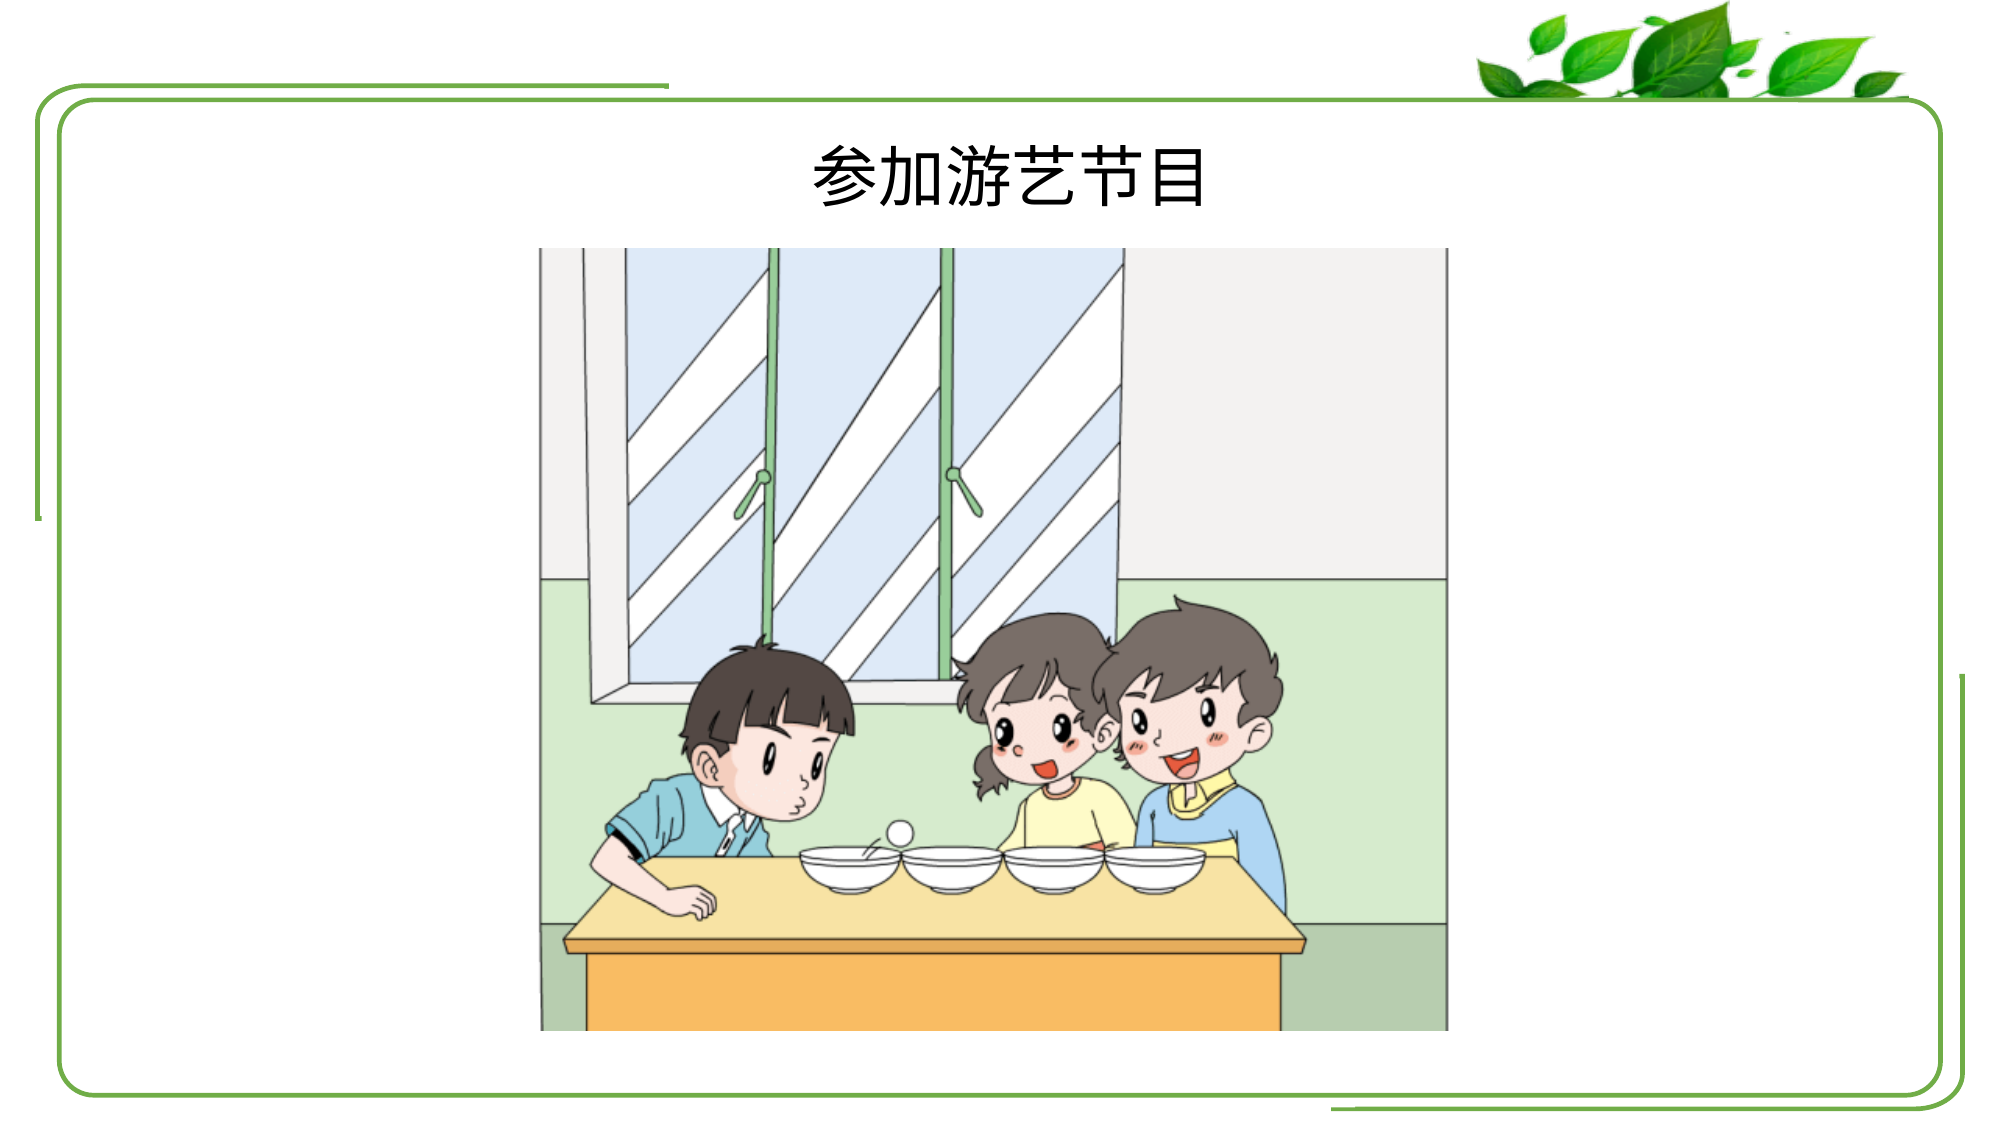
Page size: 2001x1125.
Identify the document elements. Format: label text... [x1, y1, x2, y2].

text_box 参加游艺节目 [373, 127, 1650, 223]
picture [1476, 0, 1909, 97]
picture [505, 248, 1483, 1031]
